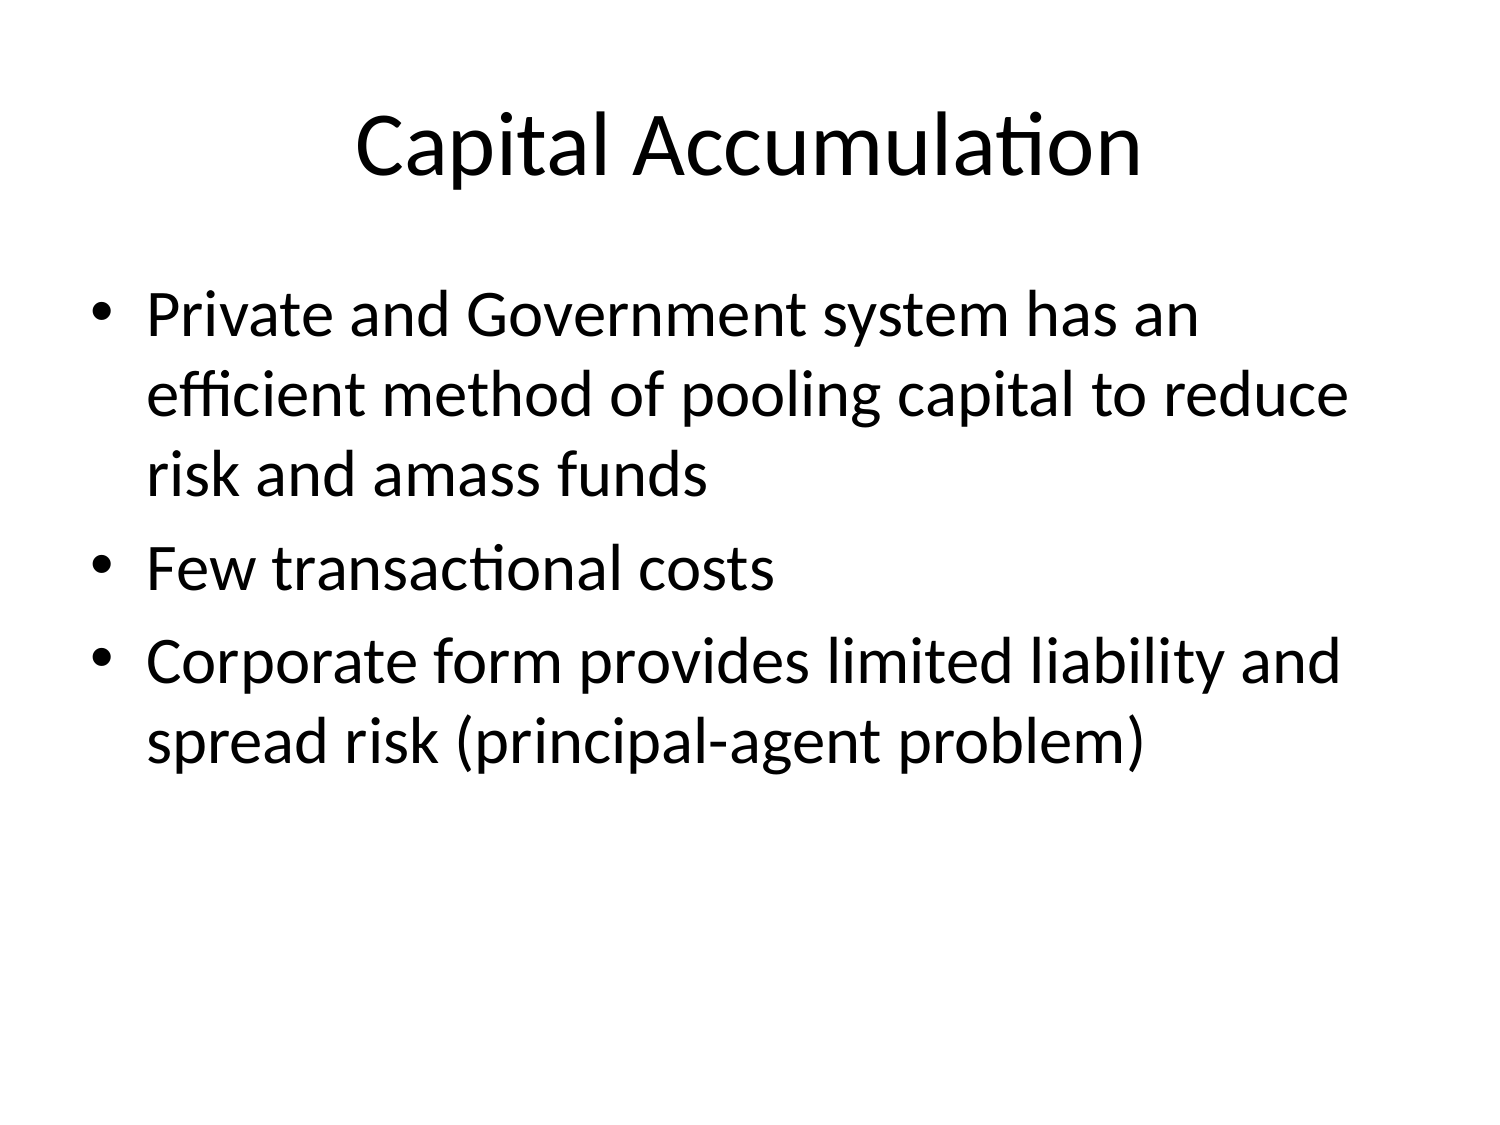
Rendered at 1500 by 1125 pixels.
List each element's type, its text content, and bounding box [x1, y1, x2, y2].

list Private and Government system has an efficient method of pooling capital to reduce risk and amass funds Few transactional costs Corporate form provides limited liability and spread risk (principal-agent problem) [75, 262, 1425, 1005]
title Capital Accumulation [75, 45, 1425, 233]
